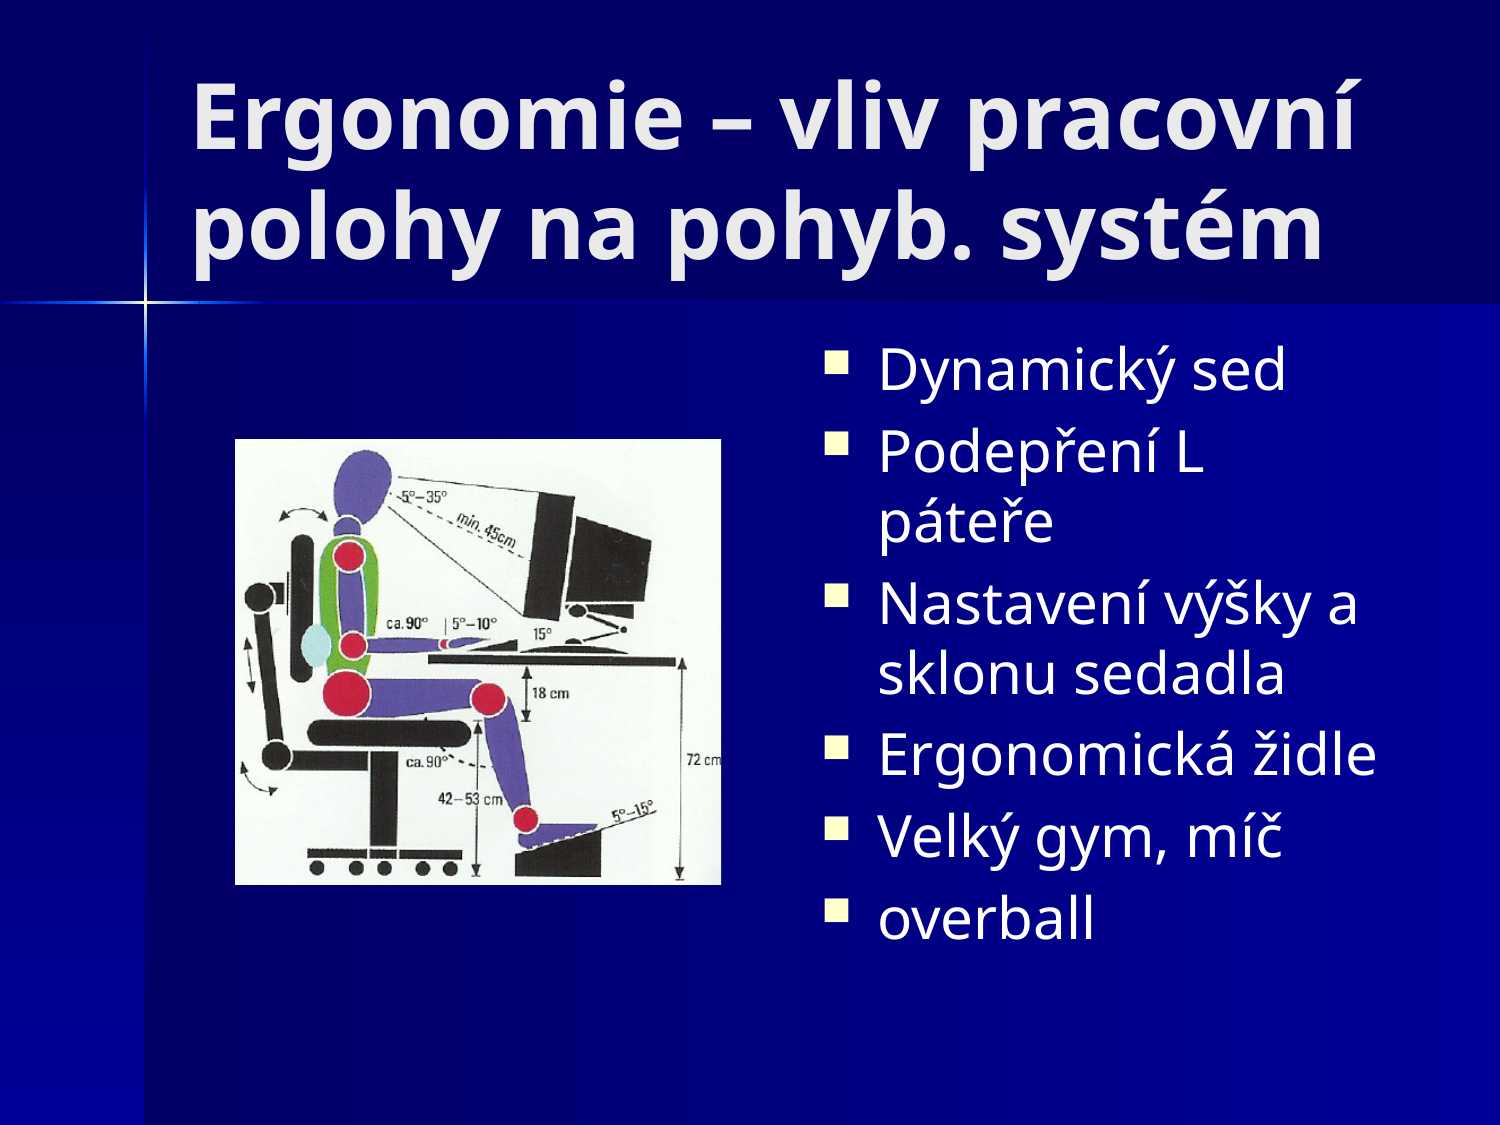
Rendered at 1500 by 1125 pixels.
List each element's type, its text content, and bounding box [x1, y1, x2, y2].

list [234, 439, 722, 886]
title Ergonomie – vliv pracovní polohy na pohyb. systém [174, 49, 1413, 286]
list Dynamický sed Podepření L páteře Nastavení výšky a sklonu sedadla Ergonomická židle Velký gym, míč overball [806, 324, 1413, 1001]
